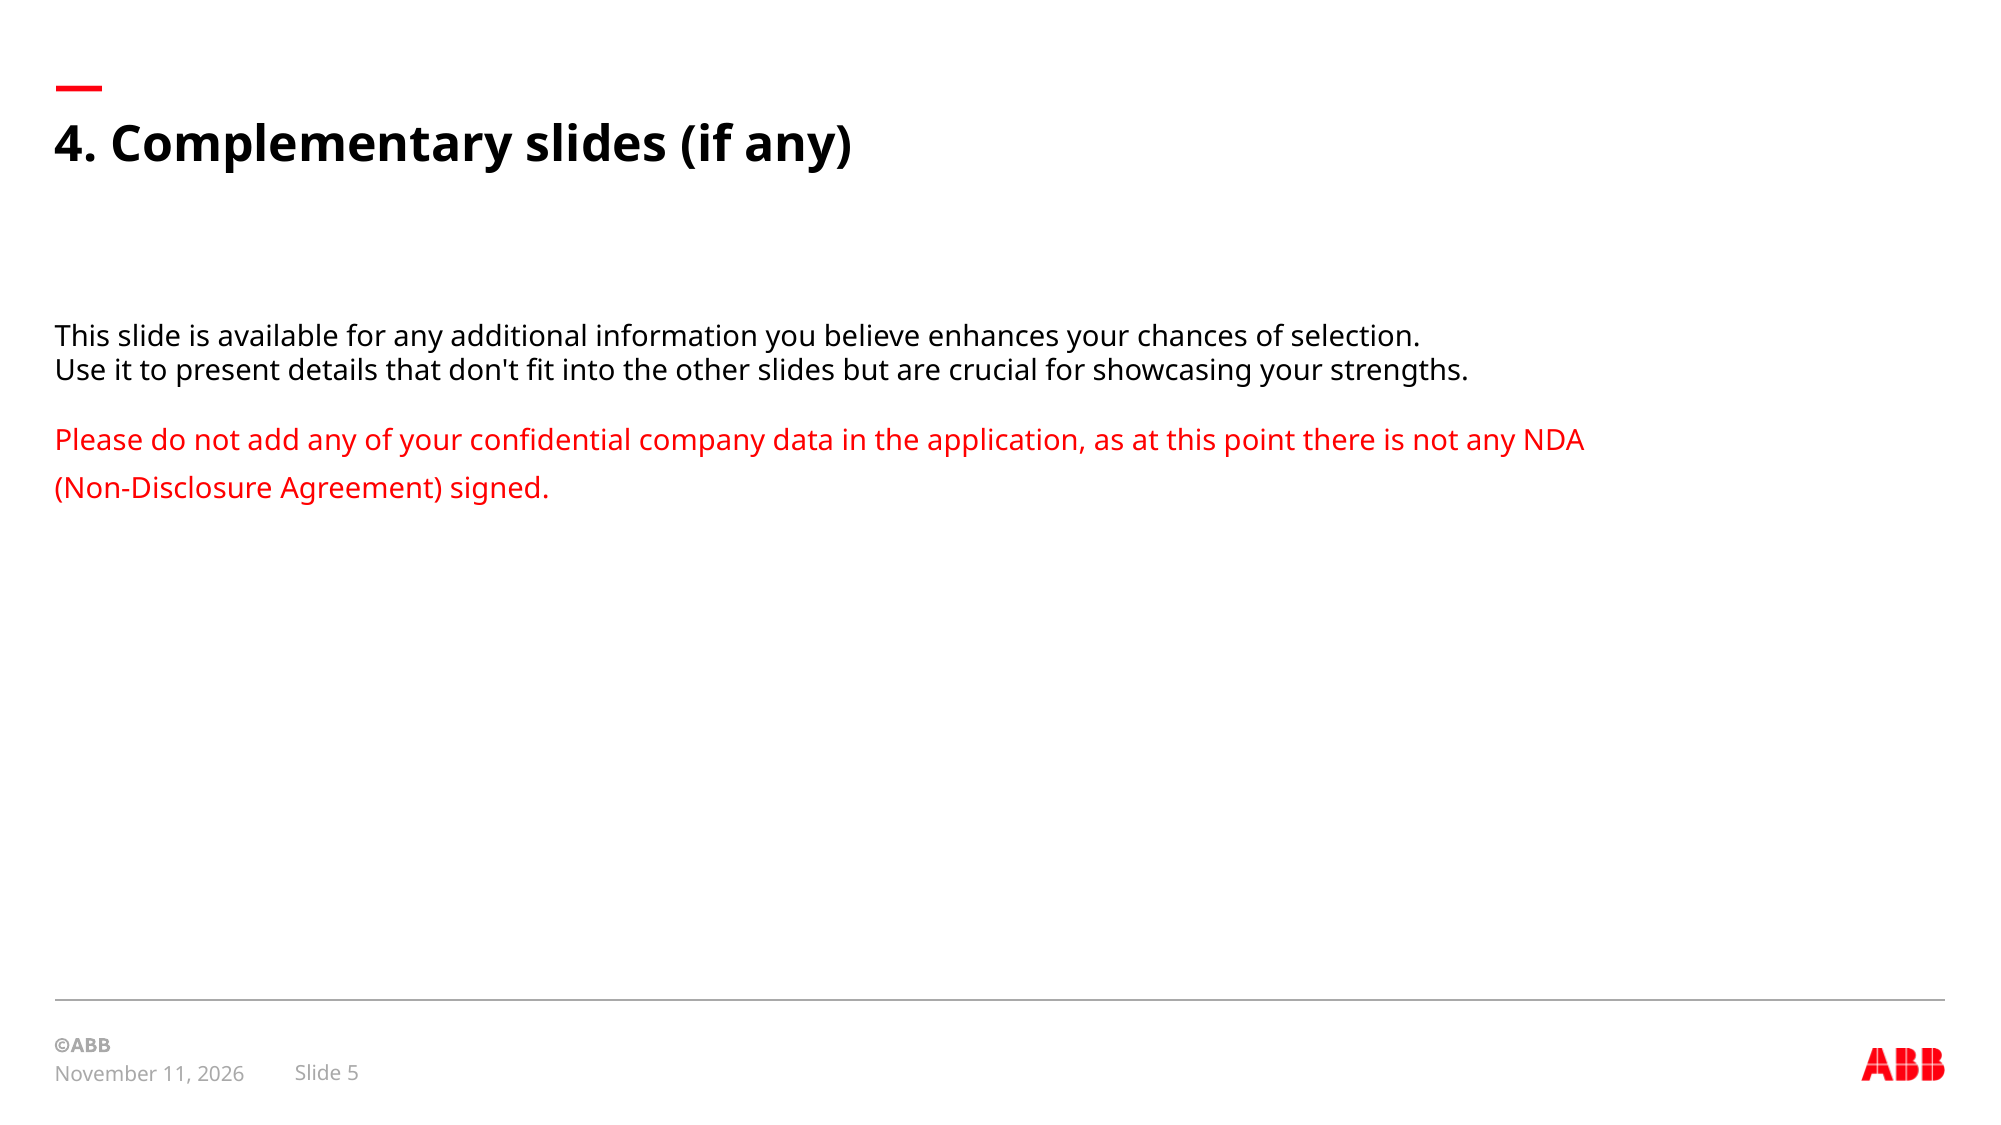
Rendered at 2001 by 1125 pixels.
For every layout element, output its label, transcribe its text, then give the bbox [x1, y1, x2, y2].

text_box [56, 931, 1946, 1028]
picture [1861, 1048, 1945, 1081]
title 4. Complementary slides (if any) [54, 111, 1945, 177]
slide_number Slide 5 [294, 1064, 406, 1084]
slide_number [54, 1064, 294, 1084]
list This slide is available for any additional information you believe enhances your chances of selection. Use it to present details that don't fit into the other slides but are crucial for showcasing your strengths. Please do not add any of your confidential company data in the application, as at this point there is not any NDA (Non-Disclosure Agreement) signed. [54, 316, 1945, 970]
